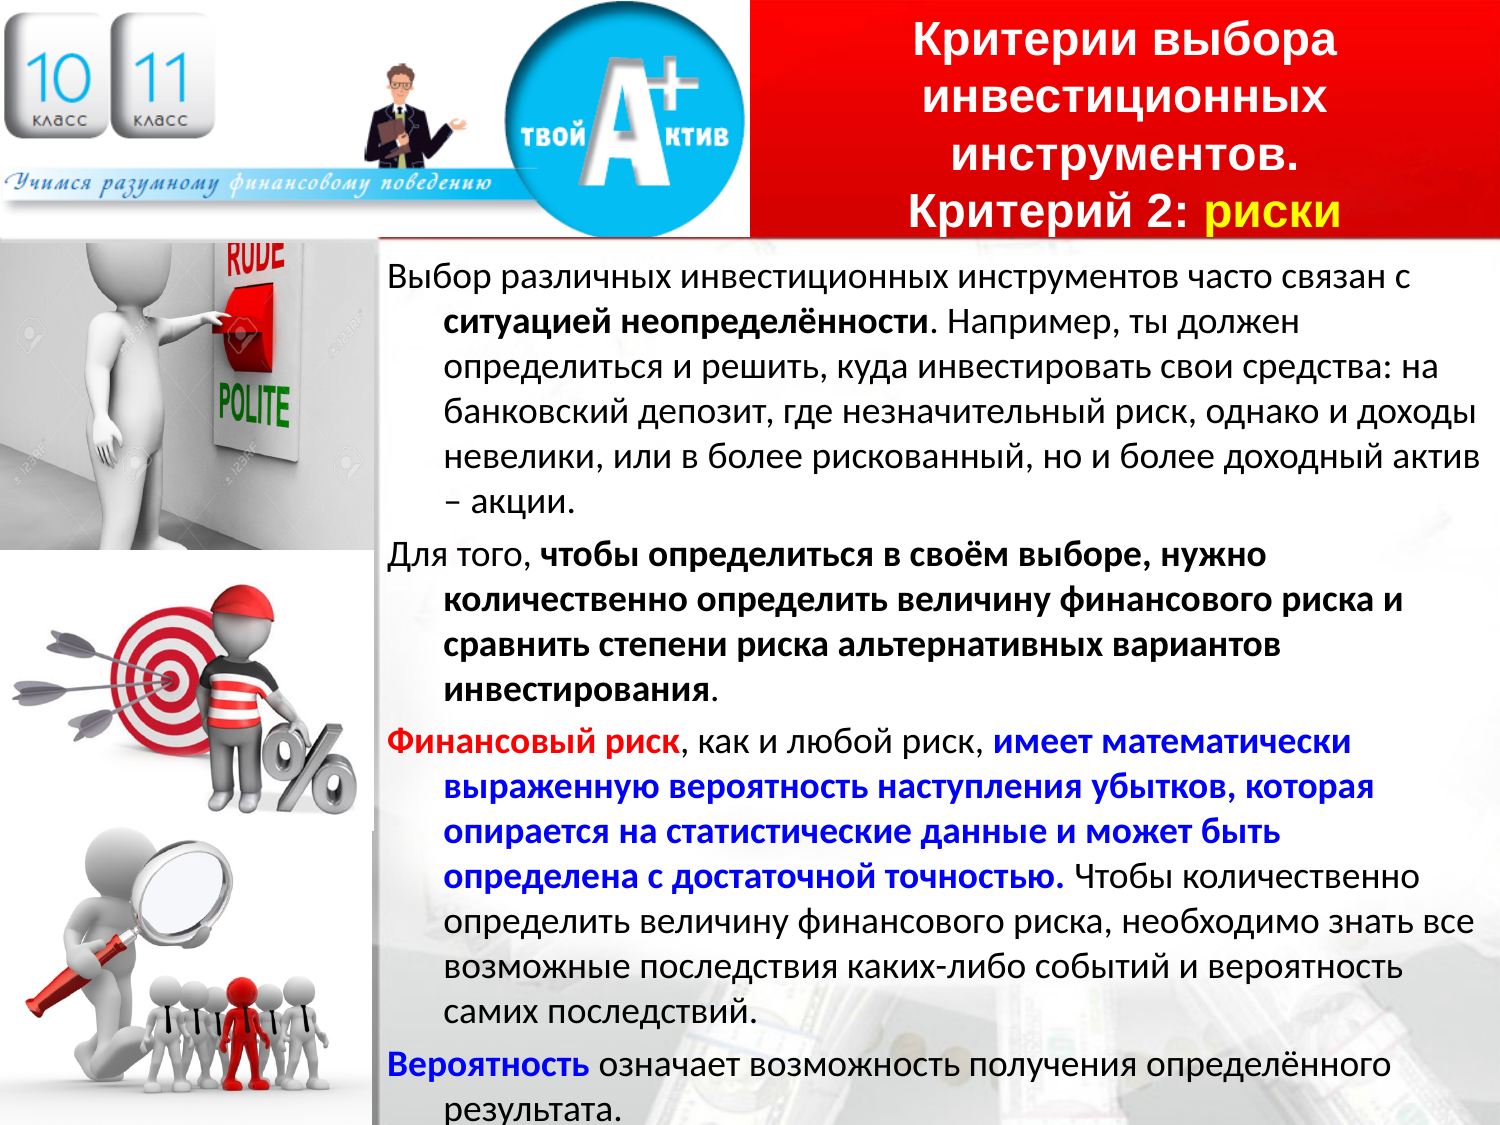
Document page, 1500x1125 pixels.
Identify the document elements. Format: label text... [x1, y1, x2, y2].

text_box Критерии выбора инвестиционных инструментов. Критерий 2: риски [751, 0, 1500, 243]
picture [0, 0, 751, 1125]
list Выбор различных инвестиционных инструментов часто связан с ситуацией неопределённости. Например, ты должен определиться и решить, куда инвестировать свои средства: на банковский депозит, где незначительный риск, однако и доходы невелики, или в более рискованный, но и более доходный актив – акции. Для того, чтобы определиться в своём выборе, нужно количественно определить величину финансового риска и сравнить степени риска альтернативных вариантов инвестирования. Финансовый риск, как и любой риск, имеет математически выраженную вероятность наступления убытков, которая опирается на статистические данные и может быть определена с достаточной точностью. Чтобы количественно определить величину финансового риска, необходимо знать все возможные последствия каких-либо событий и вероятность самих последствий. Вероятность означает возможность получения определённого результата. [376, 243, 1500, 1125]
